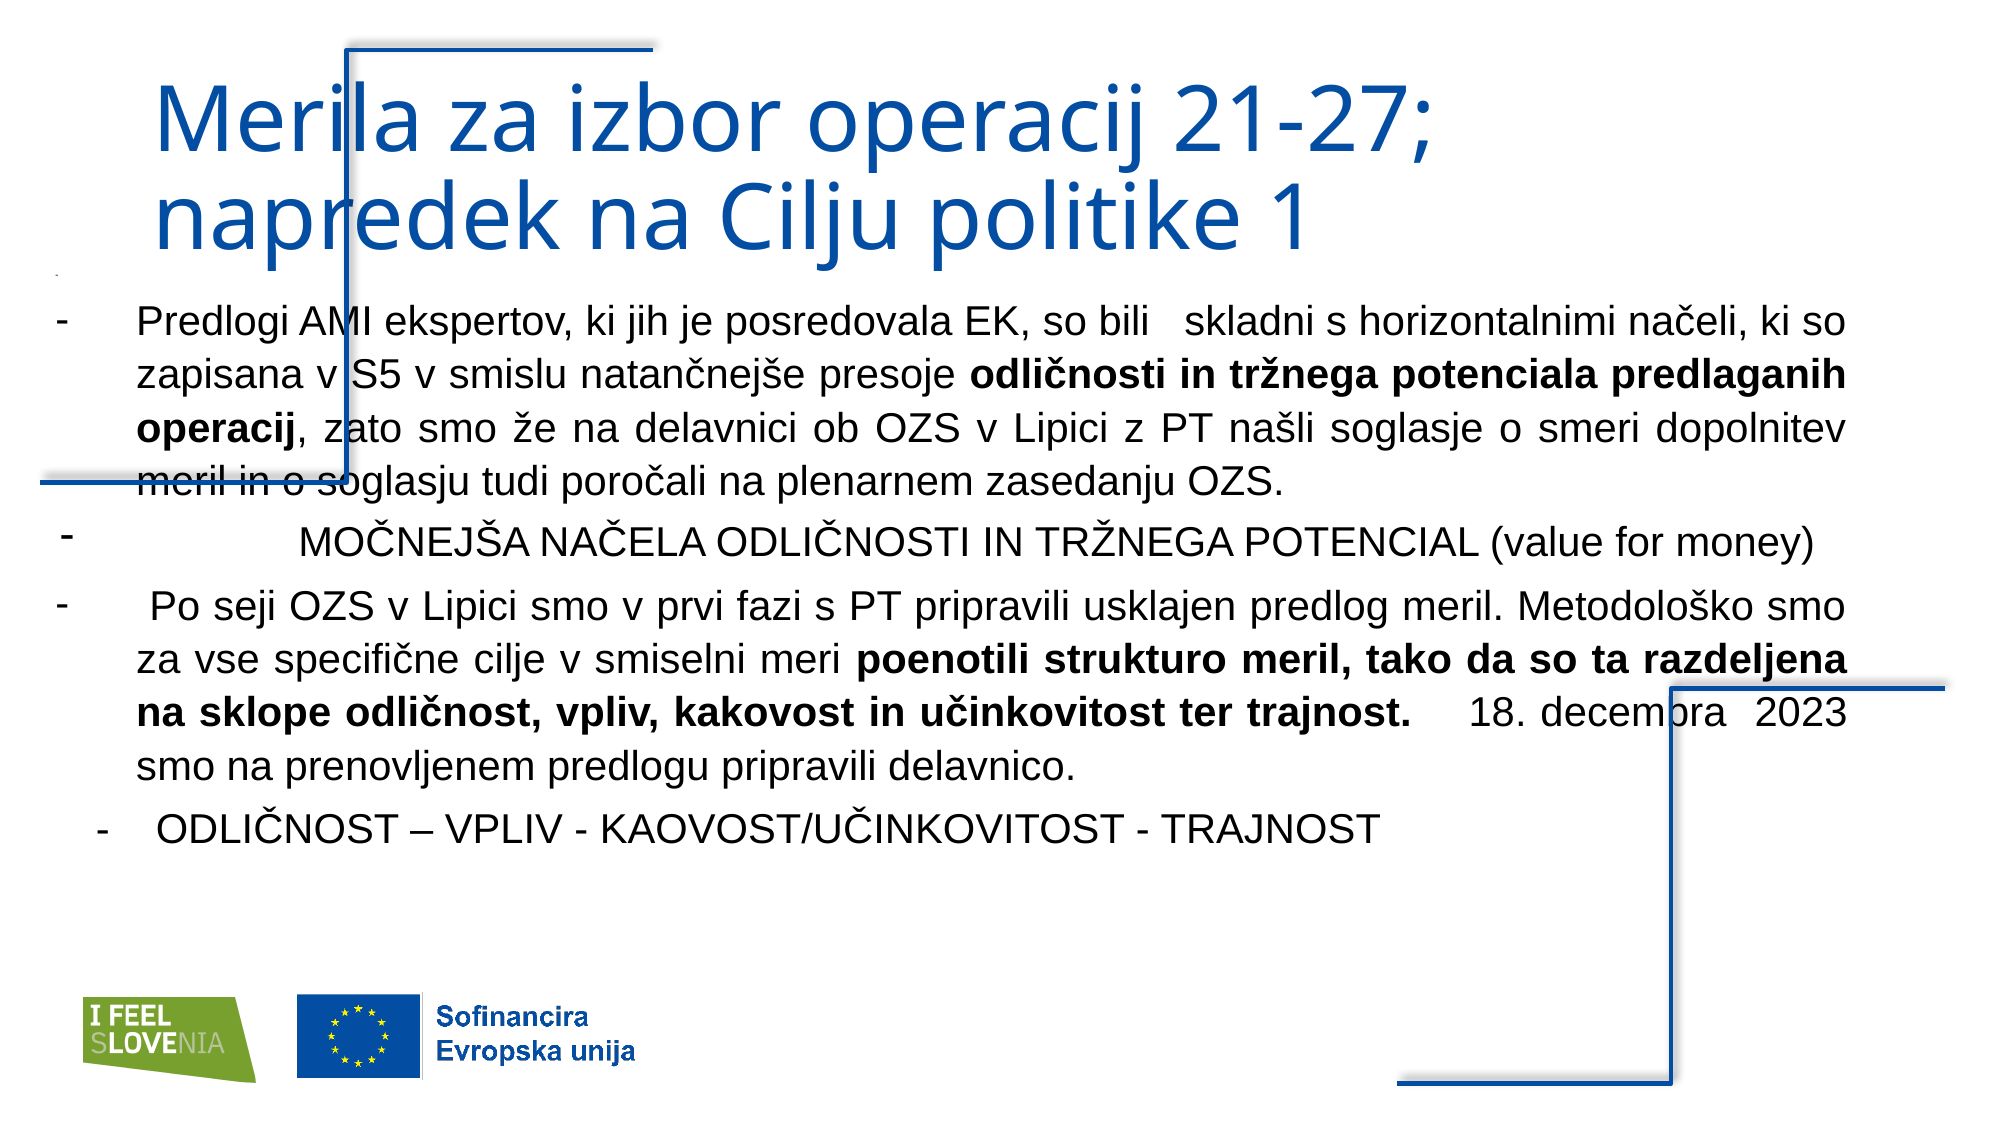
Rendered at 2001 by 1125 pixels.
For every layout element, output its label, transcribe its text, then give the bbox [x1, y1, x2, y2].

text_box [40, 49, 654, 483]
list - Predlogi AMI ekspertov, ki jih je posredovala EK, so bili skladni s horizontalnimi načeli, ki so zapisana v S5 v smislu natančnejše presoje odličnosti in tržnega potenciala predlaganih operacij, zato smo že na delavnici ob OZS v Lipici z PT našli soglasje o smeri dopolnitev meril in o soglasju tudi poročali na plenarnem zasedanju OZS. MOČNEJŠA NAČELA ODLIČNOSTI IN TRŽNEGA POTENCIAL (value for money) Po seji OZS v Lipici smo v prvi fazi s PT pripravili usklajen predlog meril. Metodološko smo za vse specifične cilje v smiselni meri poenotili strukturo meril, tako da so ta razdeljena na sklope odličnost, vpliv, kakovost in učinkovitost ter trajnost. 18. decembra 2023 smo na prenovljenem predlogu pripravili delavnico. - ODLIČNOST – VPLIV - KAOVOST/UČINKOVITOST - TRAJNOST [40, 259, 1863, 960]
picture [291, 989, 733, 1083]
picture [83, 997, 256, 1083]
title Merila za izbor operacij 21-27; napredek na Cilju politike 1 [658, 59, 1863, 259]
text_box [1396, 688, 1946, 1084]
